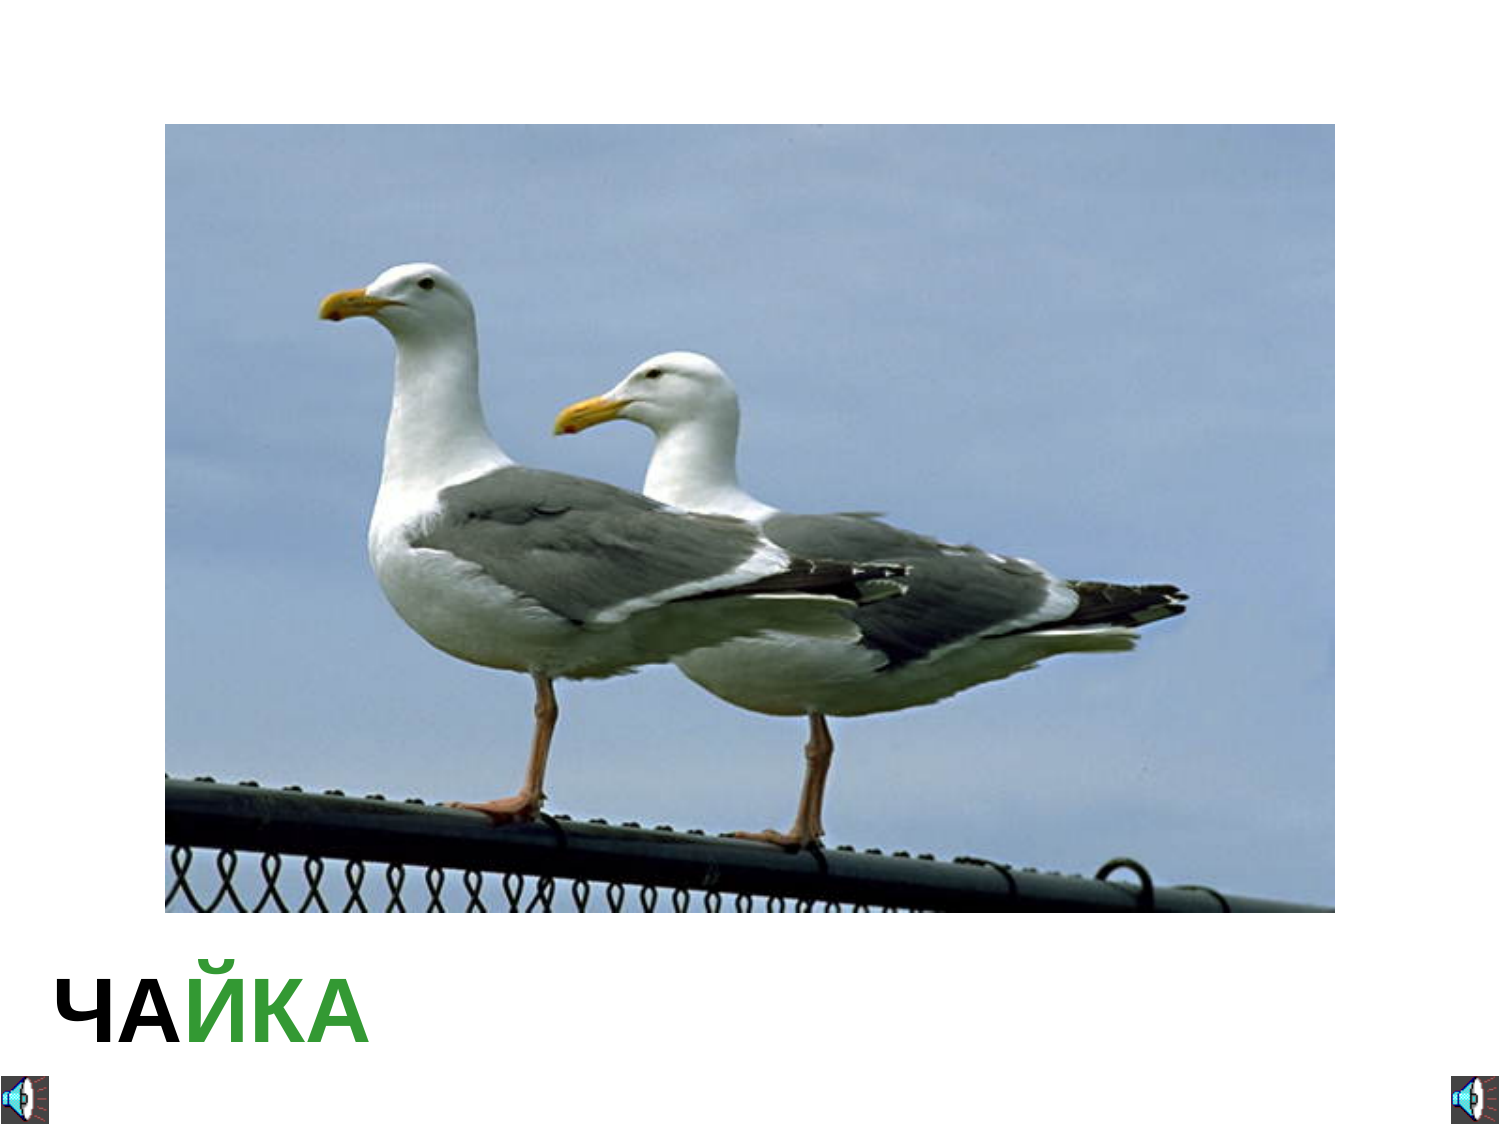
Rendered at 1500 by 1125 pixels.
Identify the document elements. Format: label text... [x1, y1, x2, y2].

picture [165, 124, 1335, 913]
picture [0, 1074, 51, 1125]
title ЧАЙКА [37, 912, 1313, 1101]
picture [1449, 1074, 1500, 1125]
